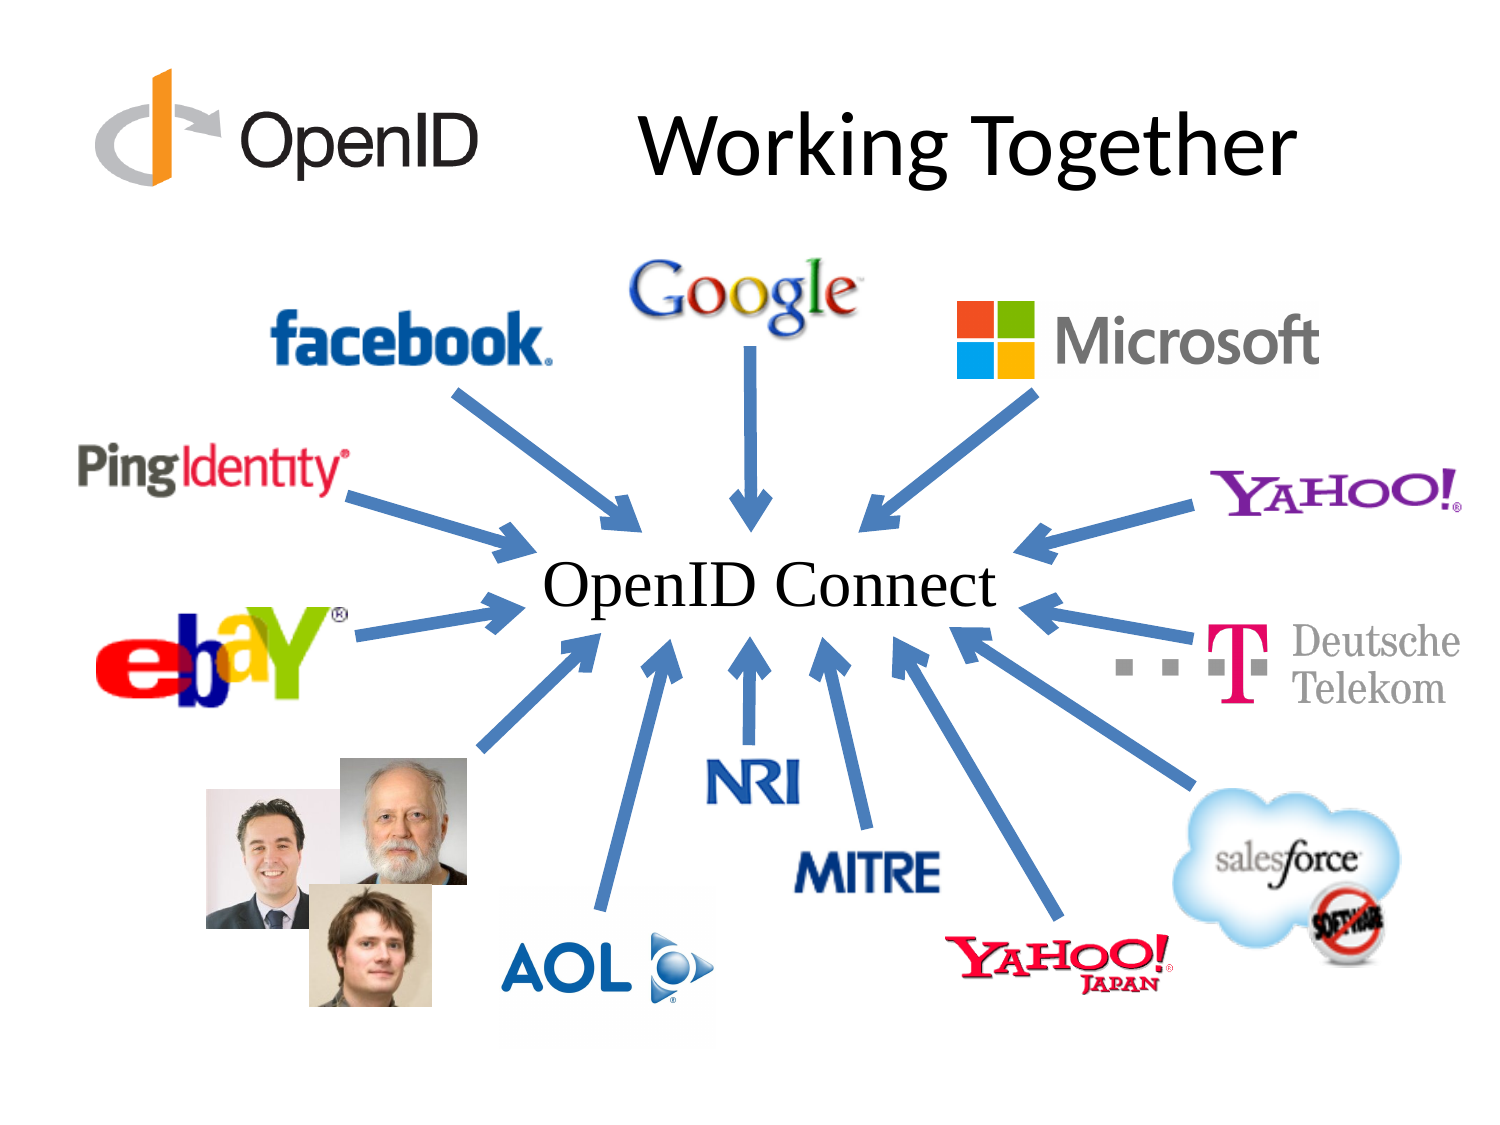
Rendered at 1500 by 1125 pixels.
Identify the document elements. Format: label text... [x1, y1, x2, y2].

text_box OpenID Connect [527, 532, 1013, 628]
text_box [479, 632, 602, 750]
picture [498, 885, 716, 1049]
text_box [454, 391, 643, 533]
picture [96, 607, 348, 711]
title Working Together [512, 45, 1425, 233]
picture [1111, 619, 1463, 708]
picture [206, 758, 467, 1007]
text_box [346, 495, 538, 553]
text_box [822, 636, 868, 830]
picture [26, 214, 925, 542]
picture [945, 787, 1403, 996]
picture [64, 44, 513, 225]
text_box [893, 636, 1060, 919]
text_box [1017, 607, 1194, 640]
picture [1193, 430, 1479, 556]
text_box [1065, 647, 1194, 787]
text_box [599, 638, 671, 911]
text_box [858, 391, 1036, 533]
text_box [948, 626, 1012, 634]
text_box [1012, 504, 1194, 553]
picture [957, 300, 1319, 379]
picture [671, 710, 965, 917]
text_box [355, 607, 527, 637]
